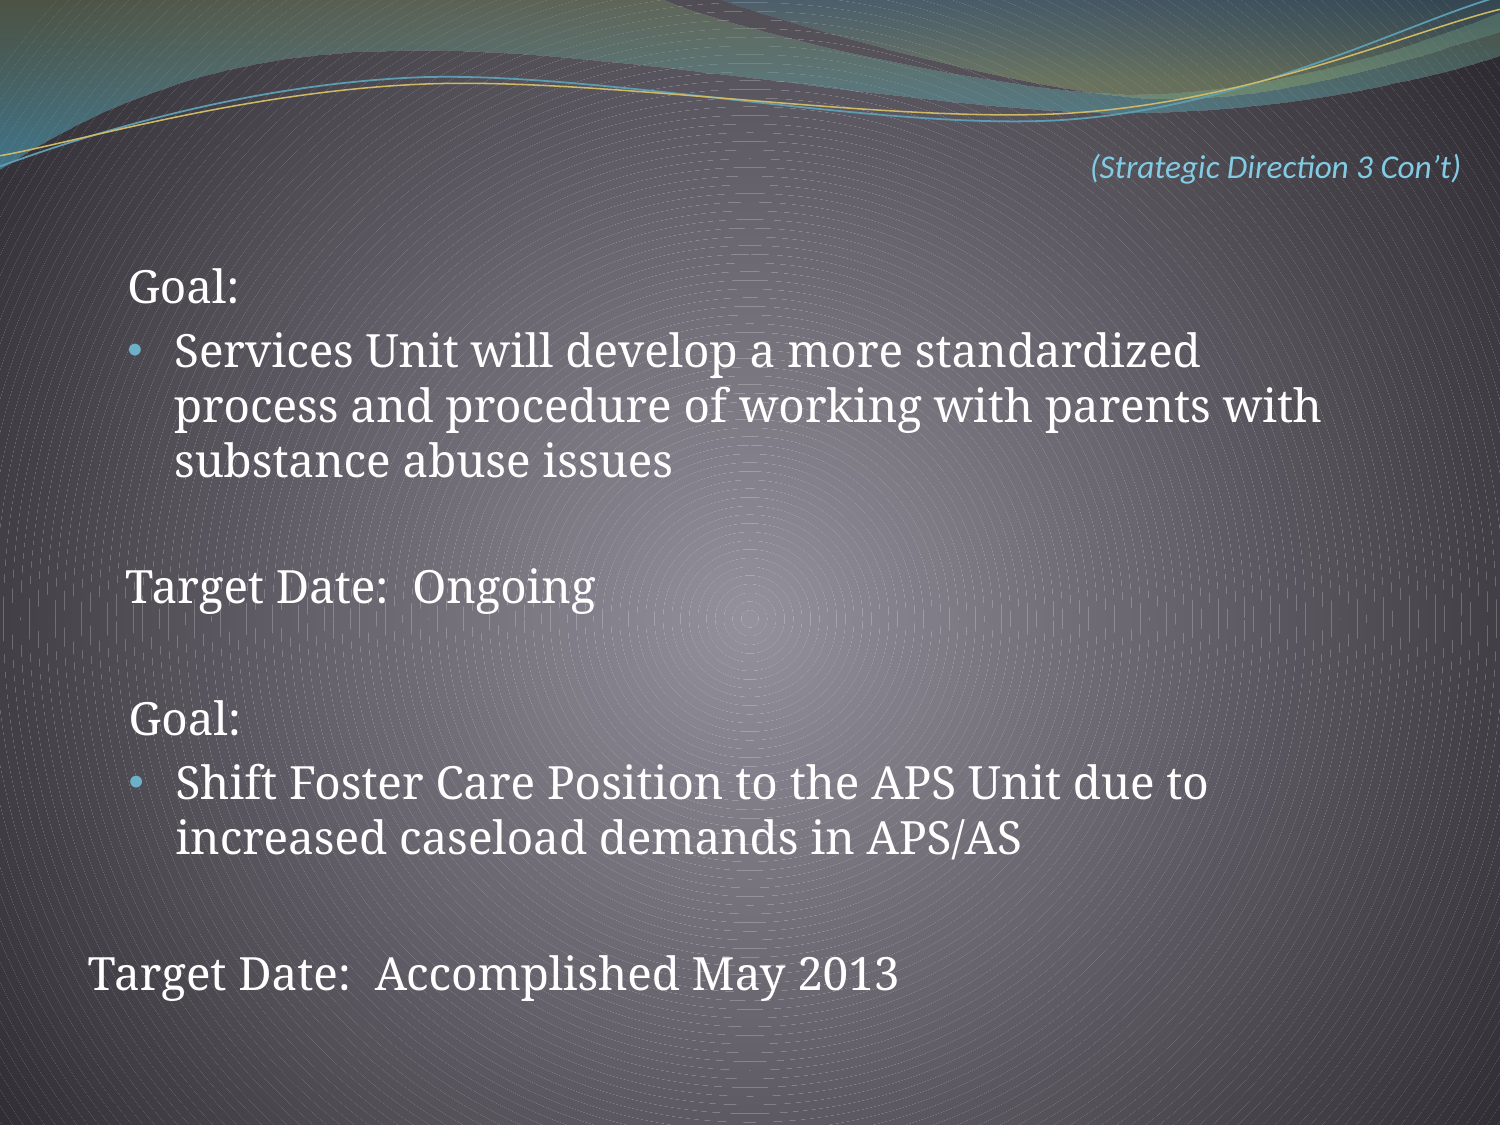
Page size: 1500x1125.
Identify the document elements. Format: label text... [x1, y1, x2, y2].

text_box Goal: Shift Foster Care Position to the APS Unit due to increased caseload demands in APS/AS [114, 682, 1352, 871]
text_box Target Date: Accomplished May 2013 [72, 937, 934, 1008]
text_box Goal: Services Unit will develop a more standardized process and procedure of working with parents with substance abuse issues [112, 249, 1363, 494]
text_box (Strategic Direction 3 Con’t) [1074, 137, 1488, 193]
text_box Target Date: Ongoing [125, 549, 1414, 663]
